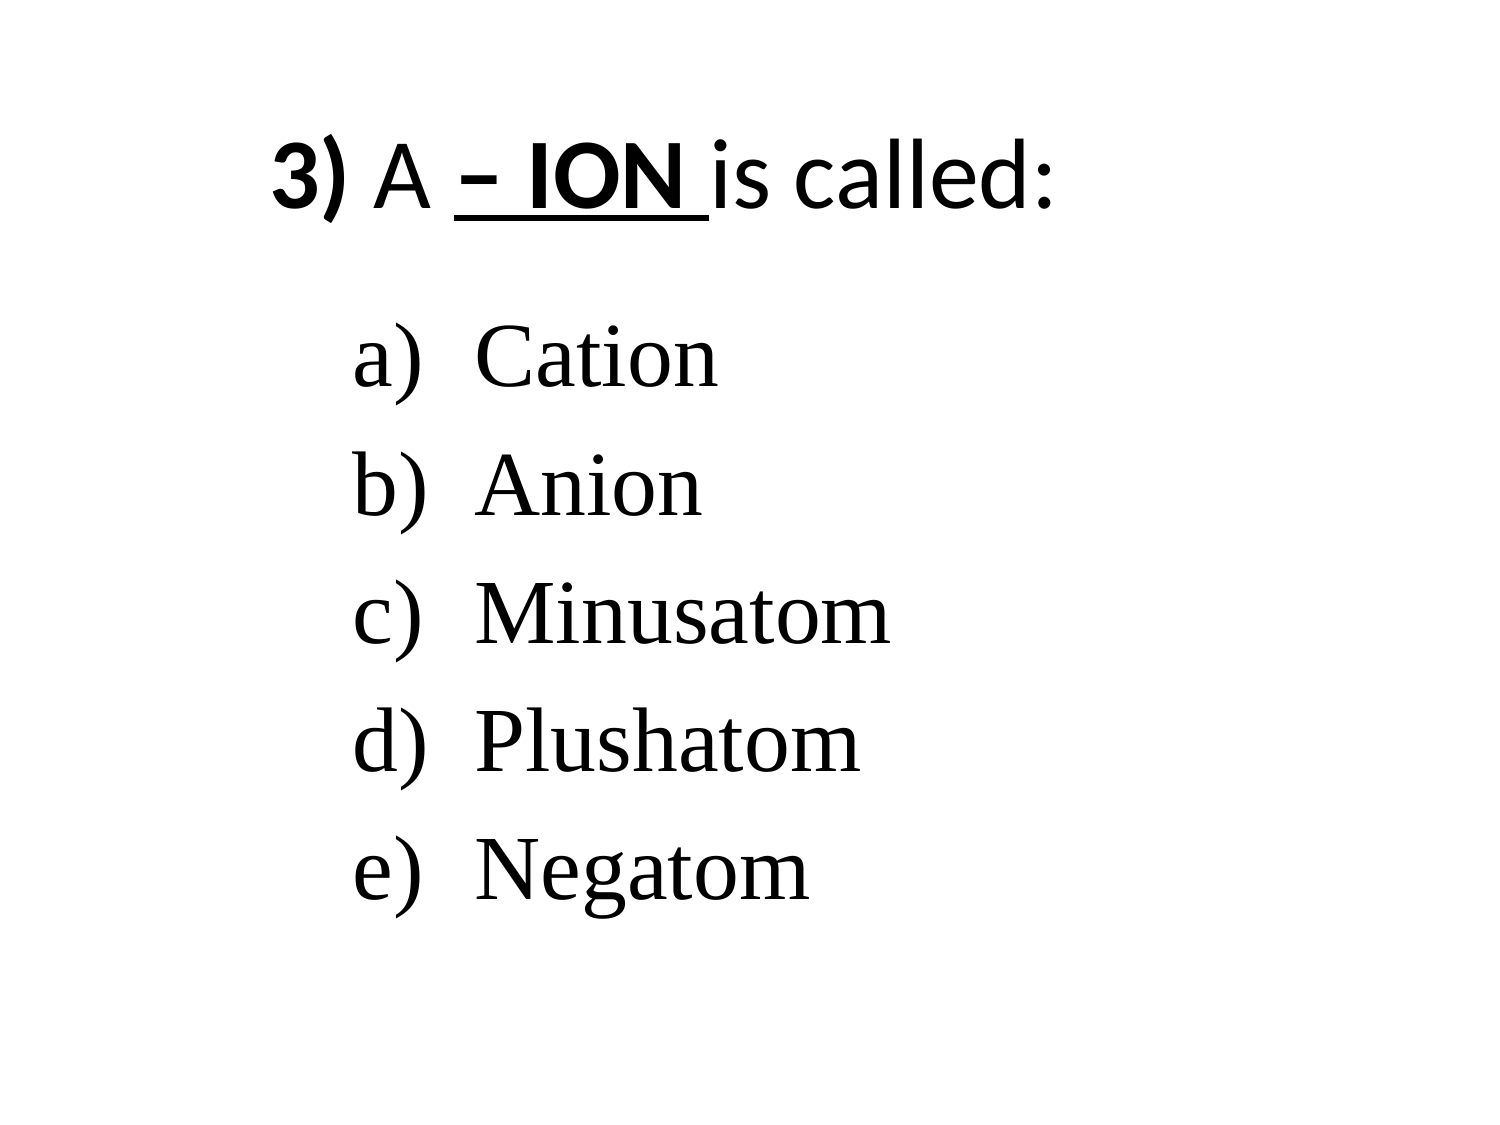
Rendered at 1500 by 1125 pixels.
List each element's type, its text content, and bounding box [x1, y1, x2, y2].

title 3) A – ION is called: [62, 75, 1288, 263]
list Cation Anion Minusatom Plushatom Negatom [337, 287, 1075, 1030]
